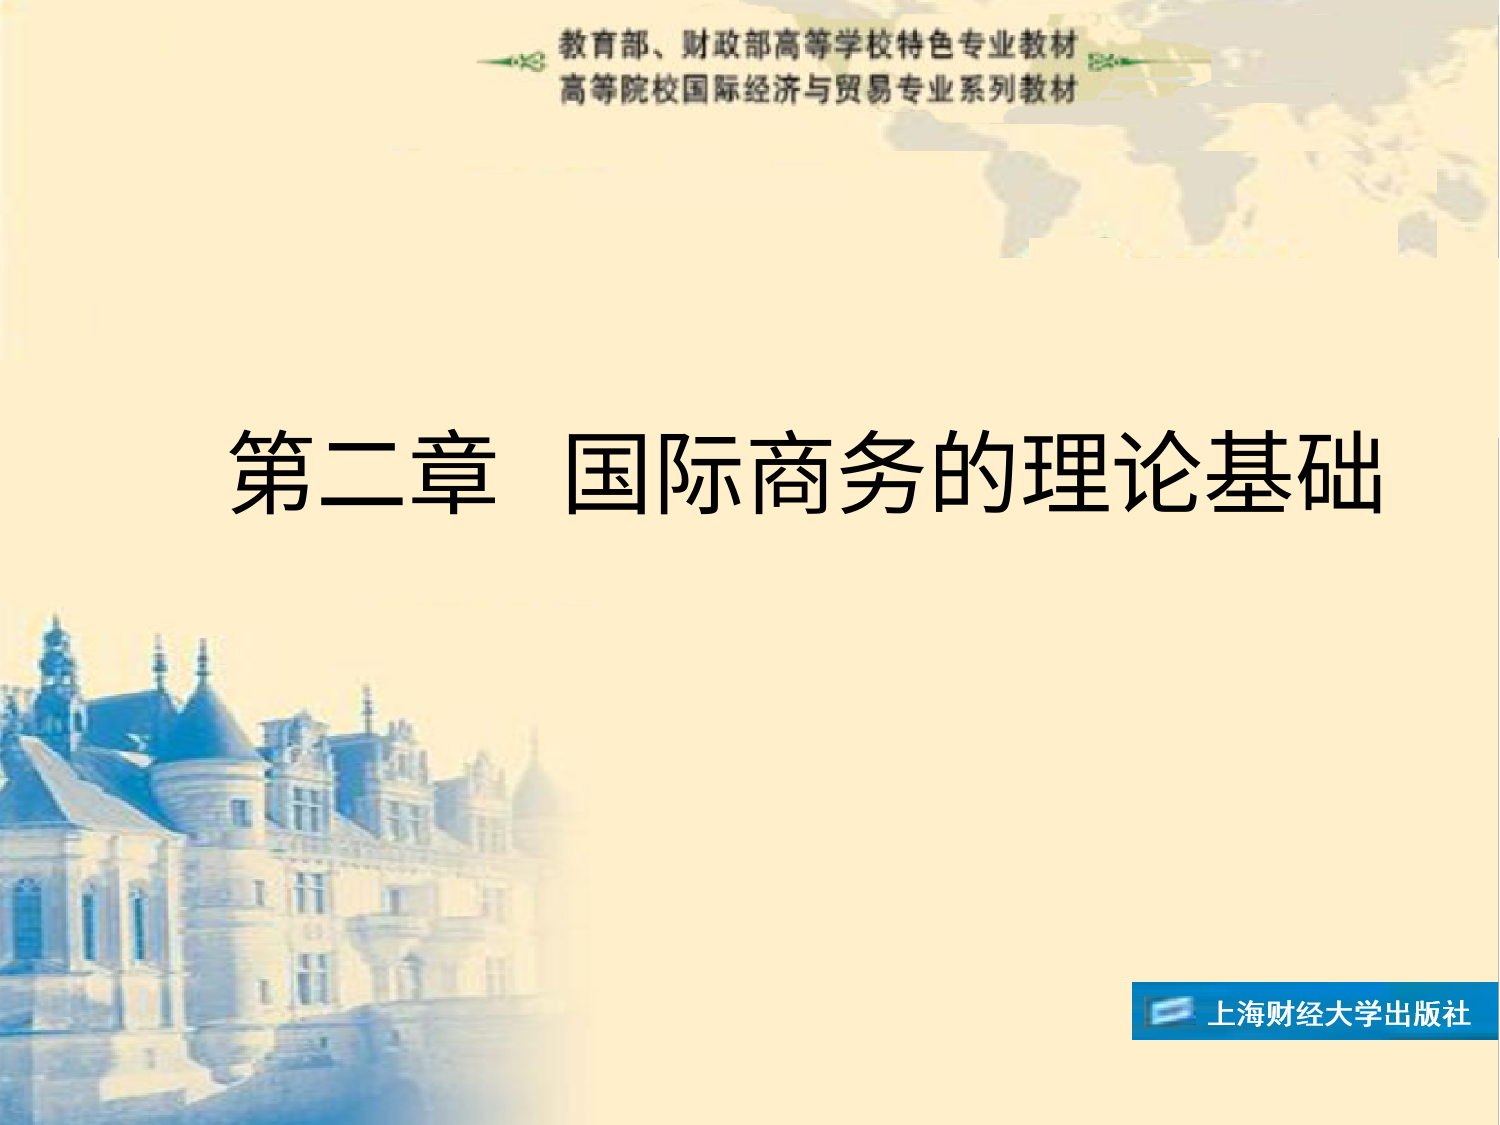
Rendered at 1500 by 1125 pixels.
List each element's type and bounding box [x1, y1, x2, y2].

list [0, 0, 1499, 1125]
